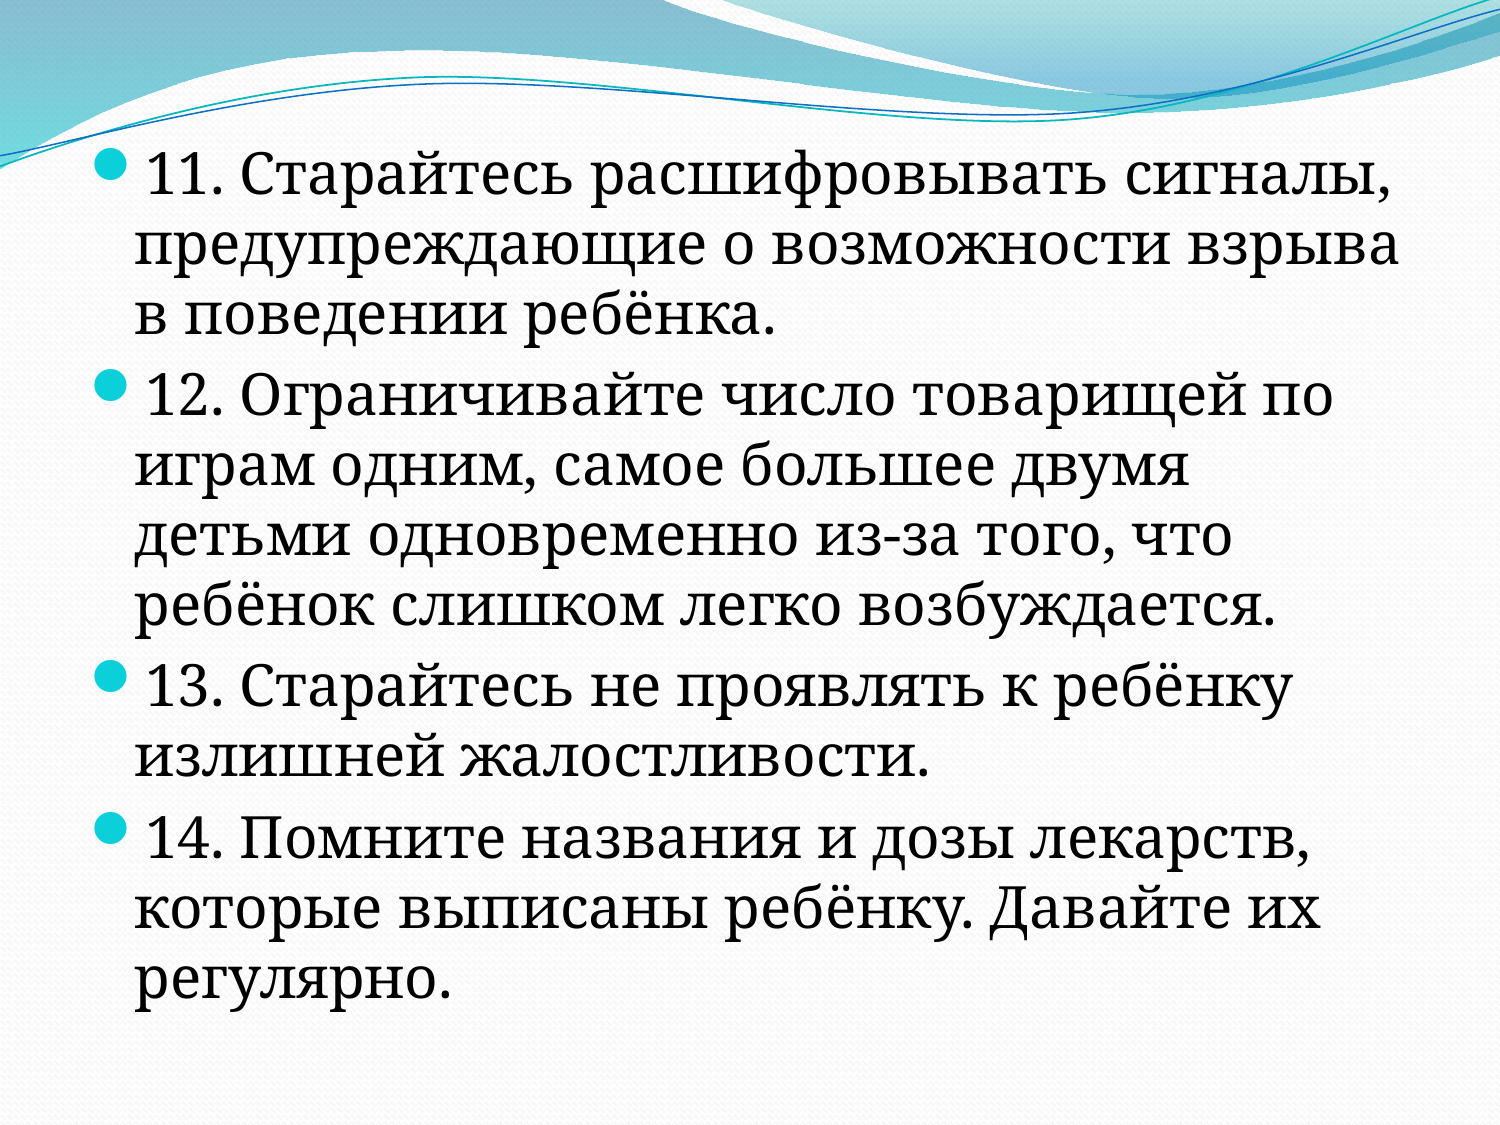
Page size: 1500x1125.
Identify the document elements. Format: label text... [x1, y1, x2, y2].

list 11. Старайтесь расшифровывать сигналы, предупреждающие о возможности взрыва в поведении ребёнка. 12. Ограничивайте число товарищей по играм одним, самое большее двумя детьми одновременно из-за того, что ребёнок слишком легко возбуждается. 13. Старайтесь не проявлять к ребёнку излишней жалостливости. 14. Помните названия и дозы лекарств, которые выписаны ребёнку. Давайте их регулярно. [75, 128, 1425, 1038]
